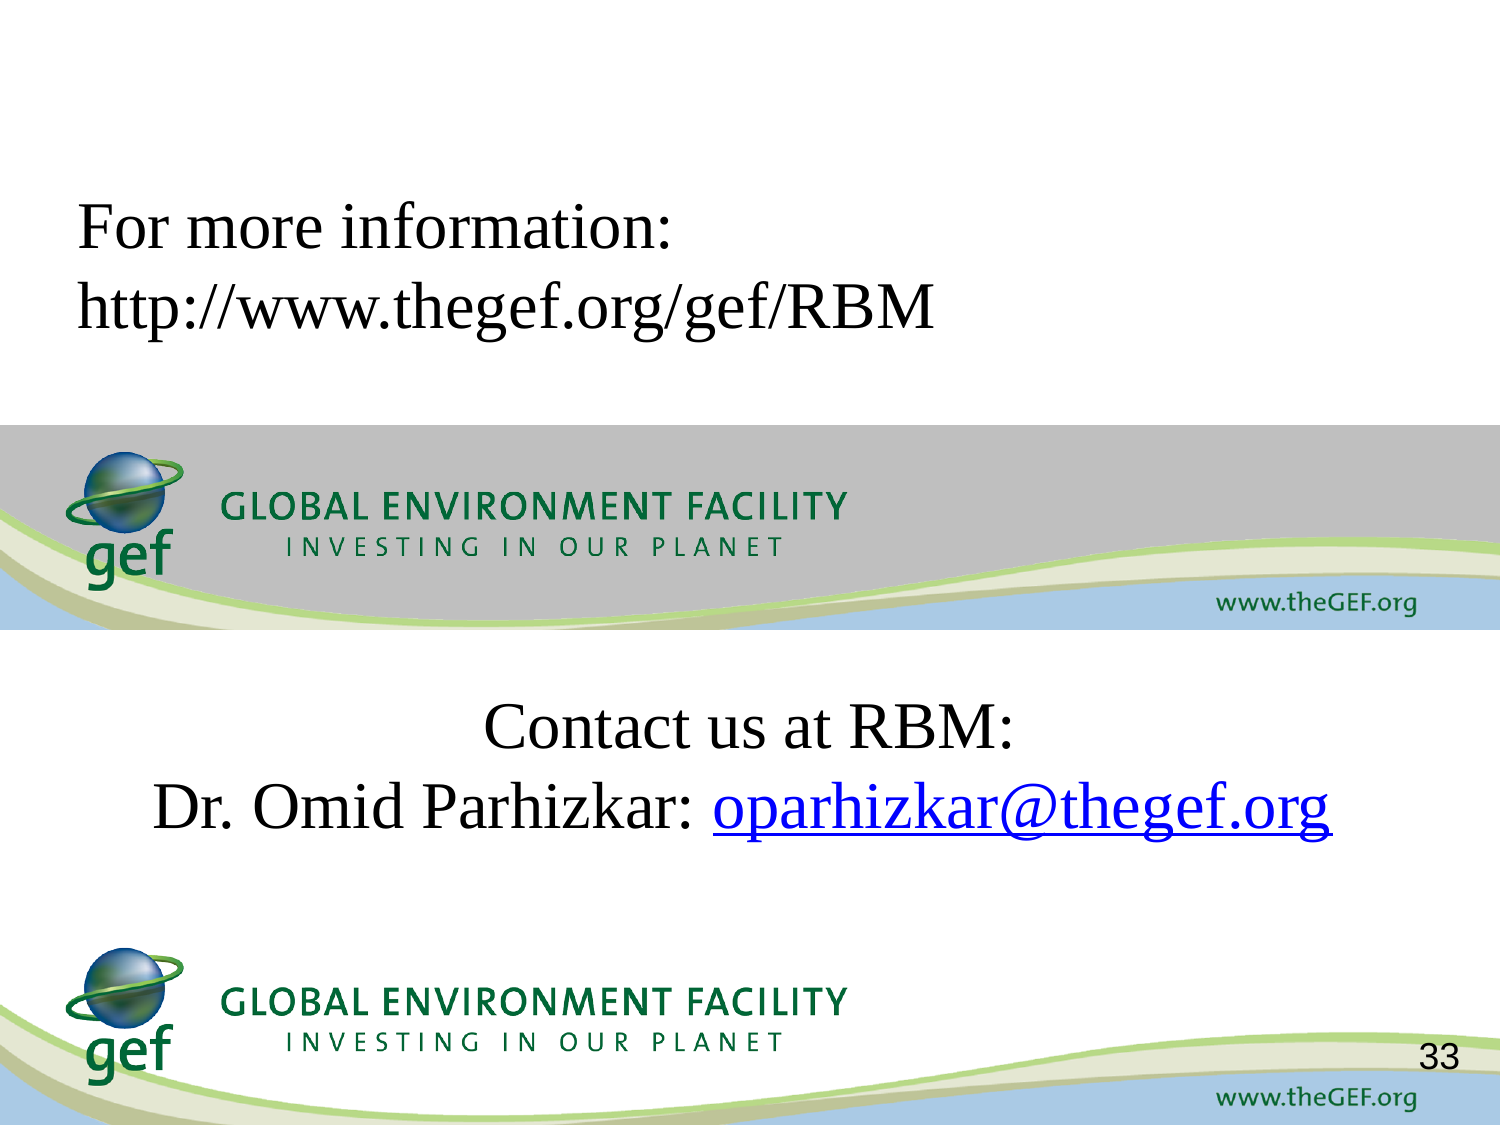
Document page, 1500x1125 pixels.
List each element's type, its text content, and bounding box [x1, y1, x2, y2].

picture [0, 920, 1500, 1125]
picture [0, 424, 1500, 630]
text_box Contact us at RBM: Dr. Omid Parhizkar: oparhizkar@thegef.org [137, 674, 1363, 930]
text_box For more information: http://www.thegef.org/gef/RBM [62, 174, 1225, 350]
slide_number 33 [1387, 1012, 1500, 1095]
